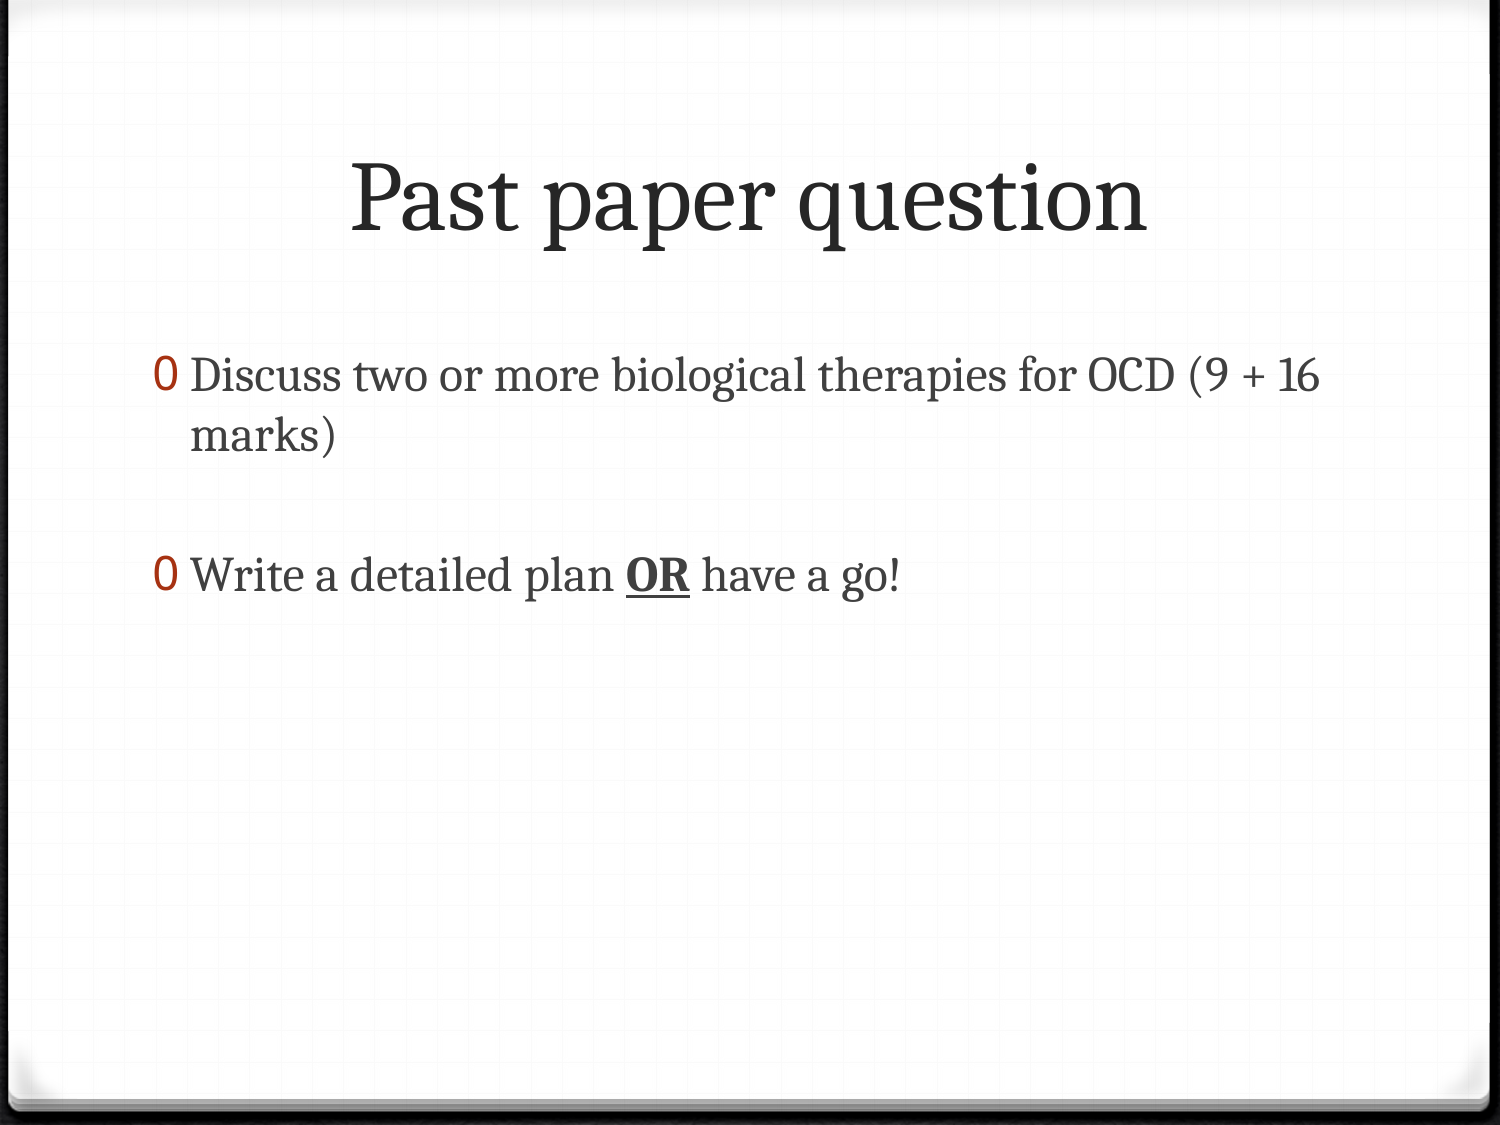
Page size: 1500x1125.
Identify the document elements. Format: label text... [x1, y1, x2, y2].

picture [0, 0, 1500, 1125]
list Discuss two or more biological therapies for OCD (9 + 16 marks) Write a detailed plan OR have a go! [137, 334, 1363, 983]
title Past paper question [90, 71, 1410, 309]
